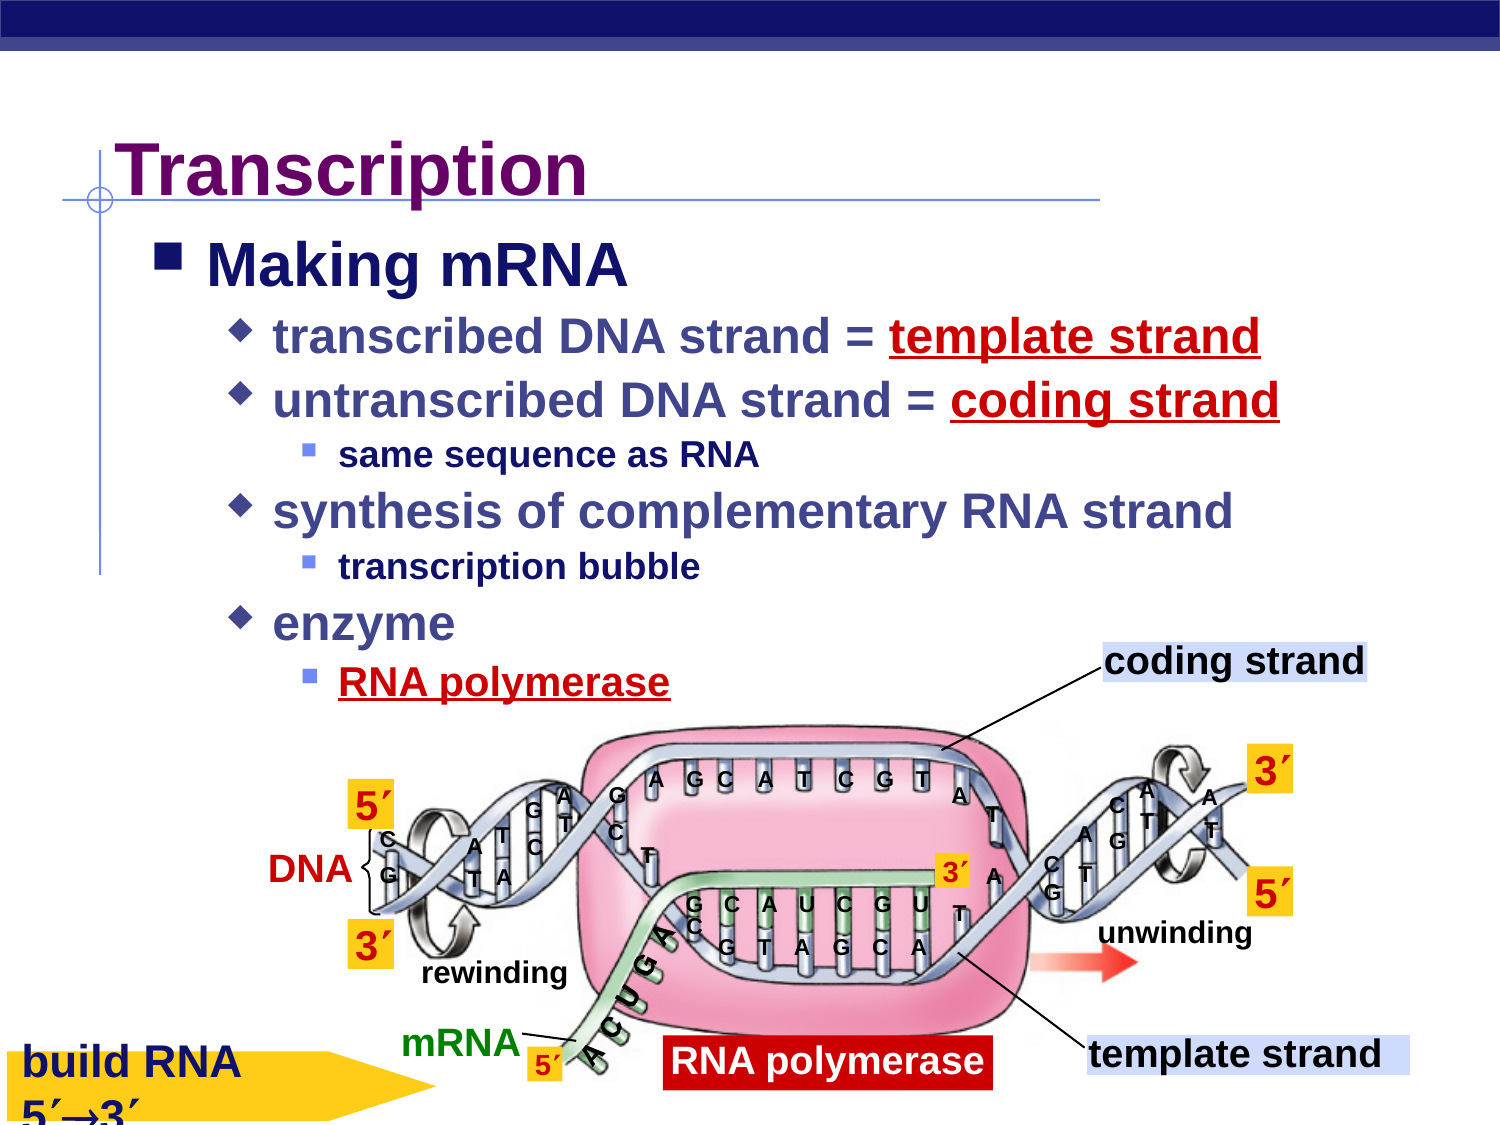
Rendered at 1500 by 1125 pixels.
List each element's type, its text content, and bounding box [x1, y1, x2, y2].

picture [281, 721, 1280, 1122]
text_box template strand [1285, 1034, 1410, 1076]
text_box coding strand [1102, 641, 1368, 683]
text_box build RNA 53 [6, 1051, 276, 1122]
text_box DNA [267, 849, 276, 891]
text_box 3 [1285, 743, 1294, 794]
title Transcription [99, 112, 1375, 238]
list Making mRNA transcribed DNA strand = template strand untranscribed DNA strand = coding strand same sequence as RNA synthesis of complementary RNA strand transcription bubble enzyme RNA polymerase [135, 224, 1436, 727]
text_box 5 [1285, 866, 1294, 917]
